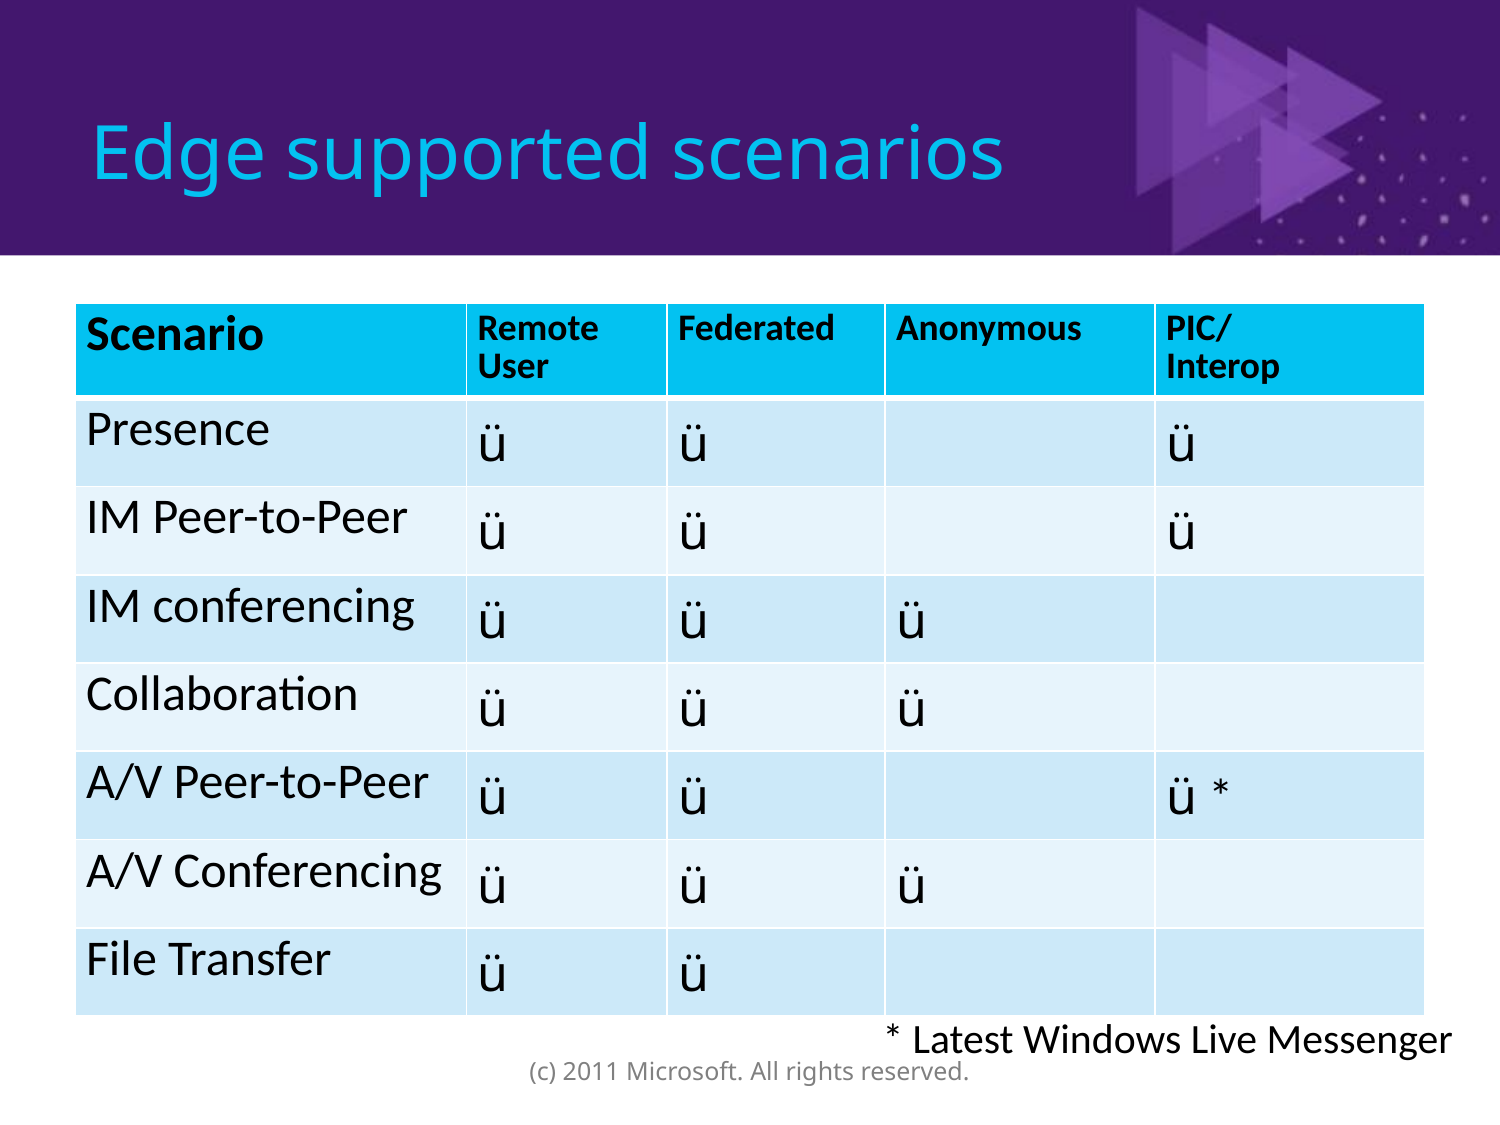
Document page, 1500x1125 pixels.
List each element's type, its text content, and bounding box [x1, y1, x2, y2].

table_cell [1156, 664, 1424, 750]
table_cell ü [467, 576, 666, 662]
table_cell [886, 752, 1154, 839]
table_cell File Transfer [76, 929, 466, 1015]
table_cell ü [886, 840, 1154, 927]
table_header PIC/ Interop [1156, 304, 1424, 395]
table_header Anonymous [886, 304, 1154, 395]
table_cell [1156, 576, 1424, 662]
footer (c) 2011 Microsoft. All rights reserved. [512, 1042, 988, 1103]
table_cell ü [668, 752, 884, 839]
text_box * Latest Windows Live Messenger [882, 1011, 1454, 1062]
table_cell ü [467, 487, 666, 574]
table_cell A/V Conferencing [76, 840, 466, 927]
table_cell ü [668, 576, 884, 662]
table_cell ü [467, 401, 666, 486]
table_header Federated [668, 304, 884, 395]
table_cell ü [668, 664, 884, 750]
picture [0, 0, 1500, 255]
table_cell [886, 401, 1154, 486]
table_header Scenario [76, 304, 466, 395]
table_cell A/V Peer-to-Peer [76, 752, 466, 839]
table_cell [1156, 840, 1424, 927]
table_cell ü [467, 929, 666, 1015]
table_cell [886, 487, 1154, 574]
table_cell Presence [76, 401, 466, 486]
table_cell ü [1156, 401, 1424, 486]
table_cell ü * [1156, 752, 1424, 839]
table_cell ü [668, 840, 884, 927]
title Edge supported scenarios [75, 56, 1425, 244]
table_cell ü [467, 664, 666, 750]
table_cell ü [886, 664, 1154, 750]
table_cell ü [886, 576, 1154, 662]
table_cell [886, 929, 1154, 1011]
table_cell Collaboration [76, 664, 466, 750]
table_cell ü [467, 752, 666, 839]
table_cell ü [668, 929, 884, 1015]
table_header Remote User [467, 304, 666, 395]
table_cell ü [668, 487, 884, 574]
table_cell IM conferencing [76, 576, 466, 662]
table_cell [1156, 929, 1424, 1011]
table_cell ü [467, 840, 666, 927]
table_cell IM Peer-to-Peer [76, 487, 466, 574]
table_cell ü [668, 401, 884, 486]
table_cell ü [1156, 487, 1424, 574]
